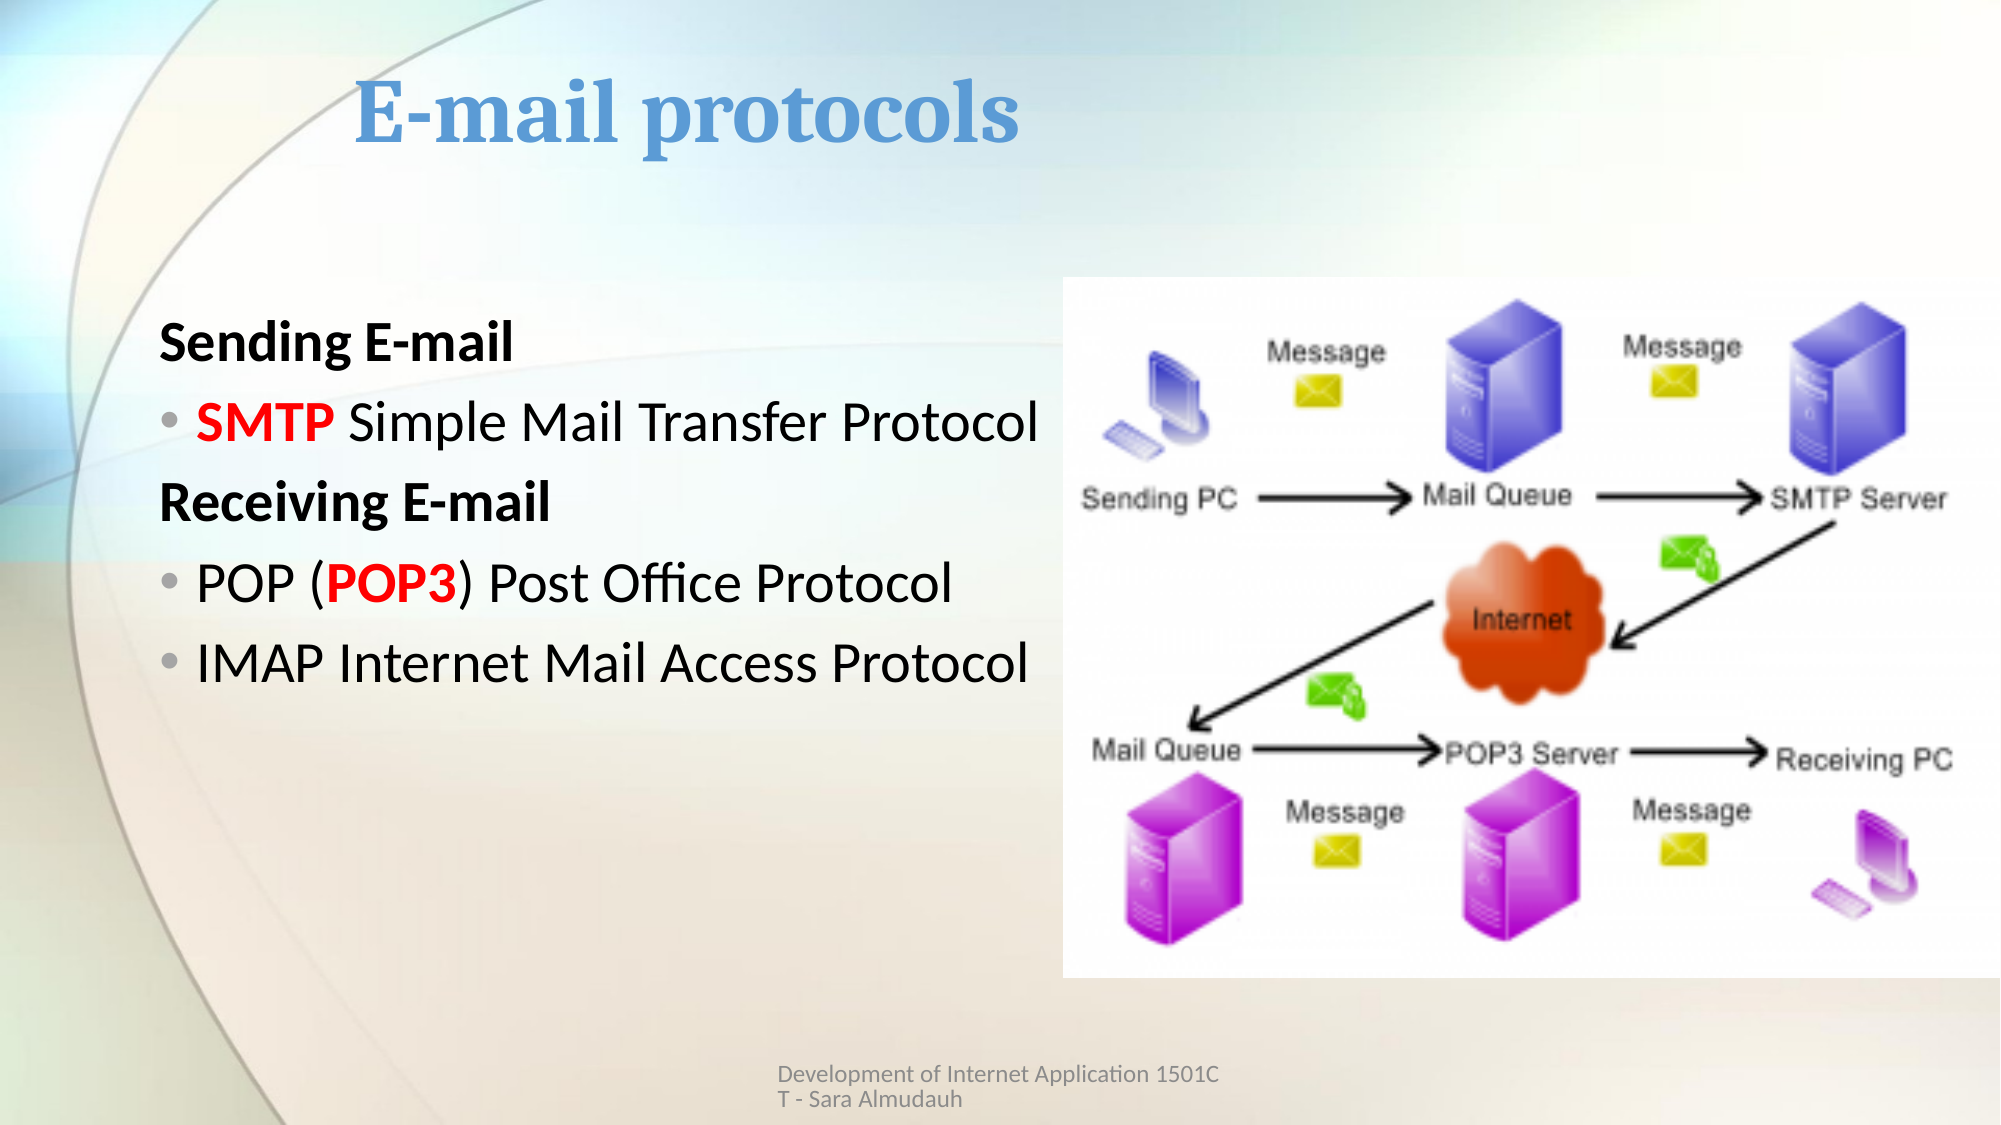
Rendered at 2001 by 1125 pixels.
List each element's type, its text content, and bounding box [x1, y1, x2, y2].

title E-mail protocols [338, 39, 1821, 174]
footer Development of Internet Application 1501CT - Sara Almudauh [762, 1042, 1238, 1103]
picture [0, 0, 2001, 1125]
list Sending E-mail SMTP Simple Mail Transfer Protocol Receiving E-mail POP (POP3) Post Office Protocol IMAP Internet Mail Access Protocol [144, 303, 1053, 740]
